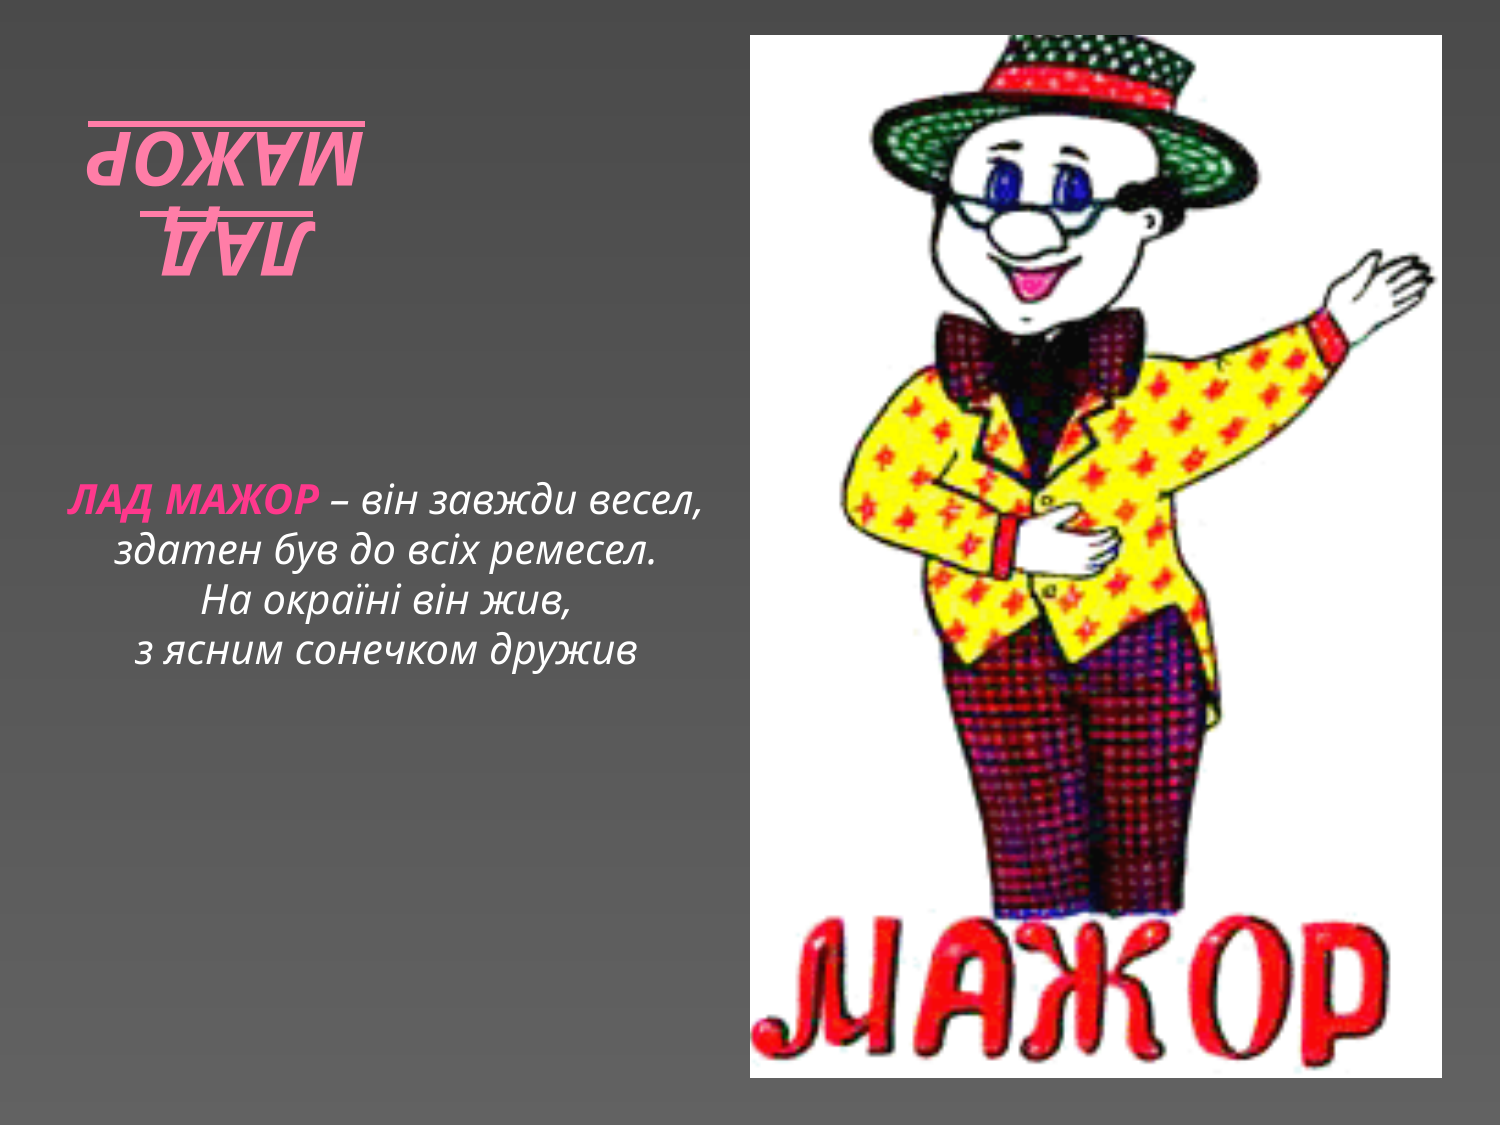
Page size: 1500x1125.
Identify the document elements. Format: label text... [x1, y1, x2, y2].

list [749, 34, 1442, 1079]
title ЛАД МАЖОР [70, 70, 633, 235]
list ЛАД МАЖОР – він завжди весел, здатен був до всіх ремесел. На окраїні він жив, з ясним сонечком дружив [23, 235, 740, 1005]
